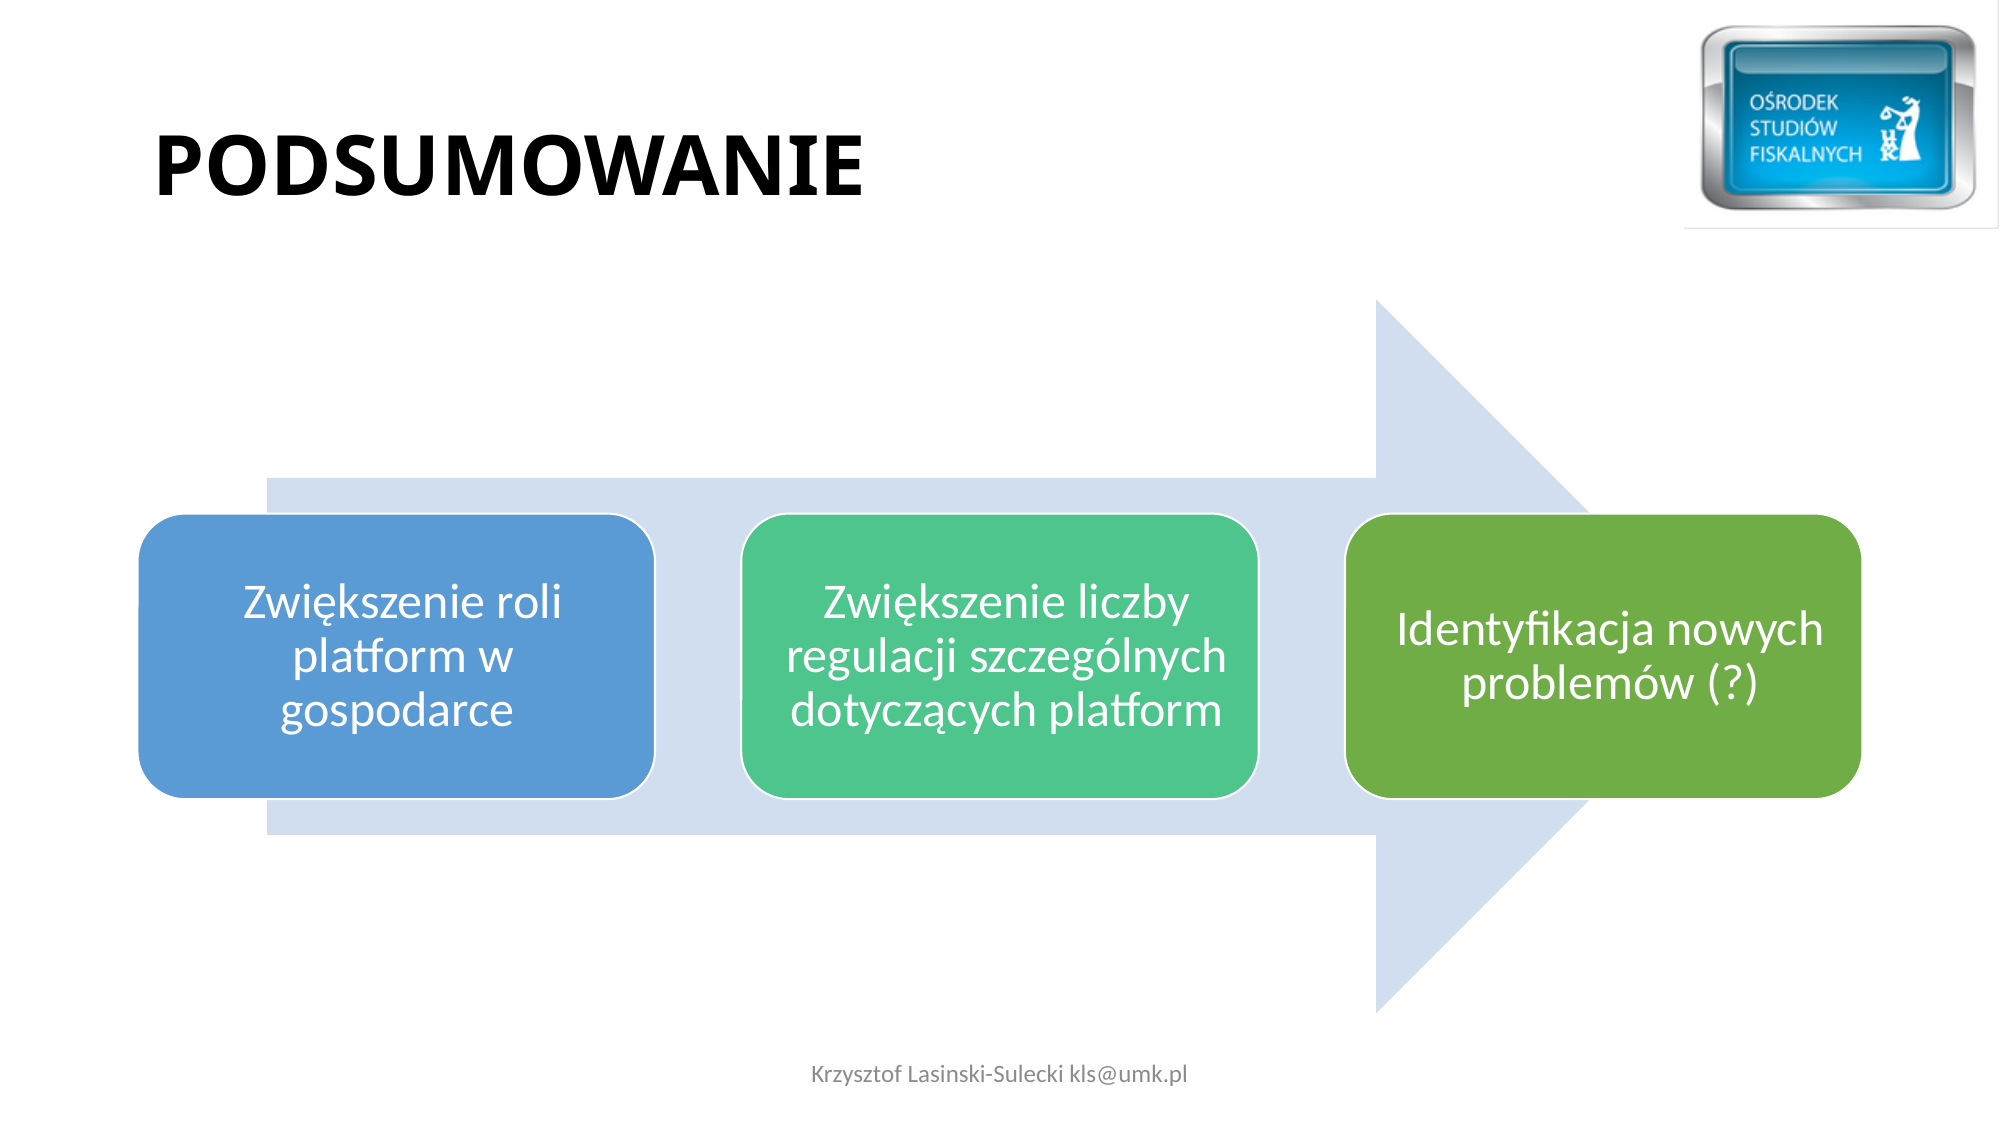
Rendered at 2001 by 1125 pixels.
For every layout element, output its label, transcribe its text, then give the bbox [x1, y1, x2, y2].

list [137, 299, 1863, 1014]
picture [1684, 0, 2000, 230]
footer Krzysztof Lasinski-Sulecki kls@umk.pl [662, 1042, 1338, 1103]
title PODSUMOWANIE [137, 59, 1863, 278]
